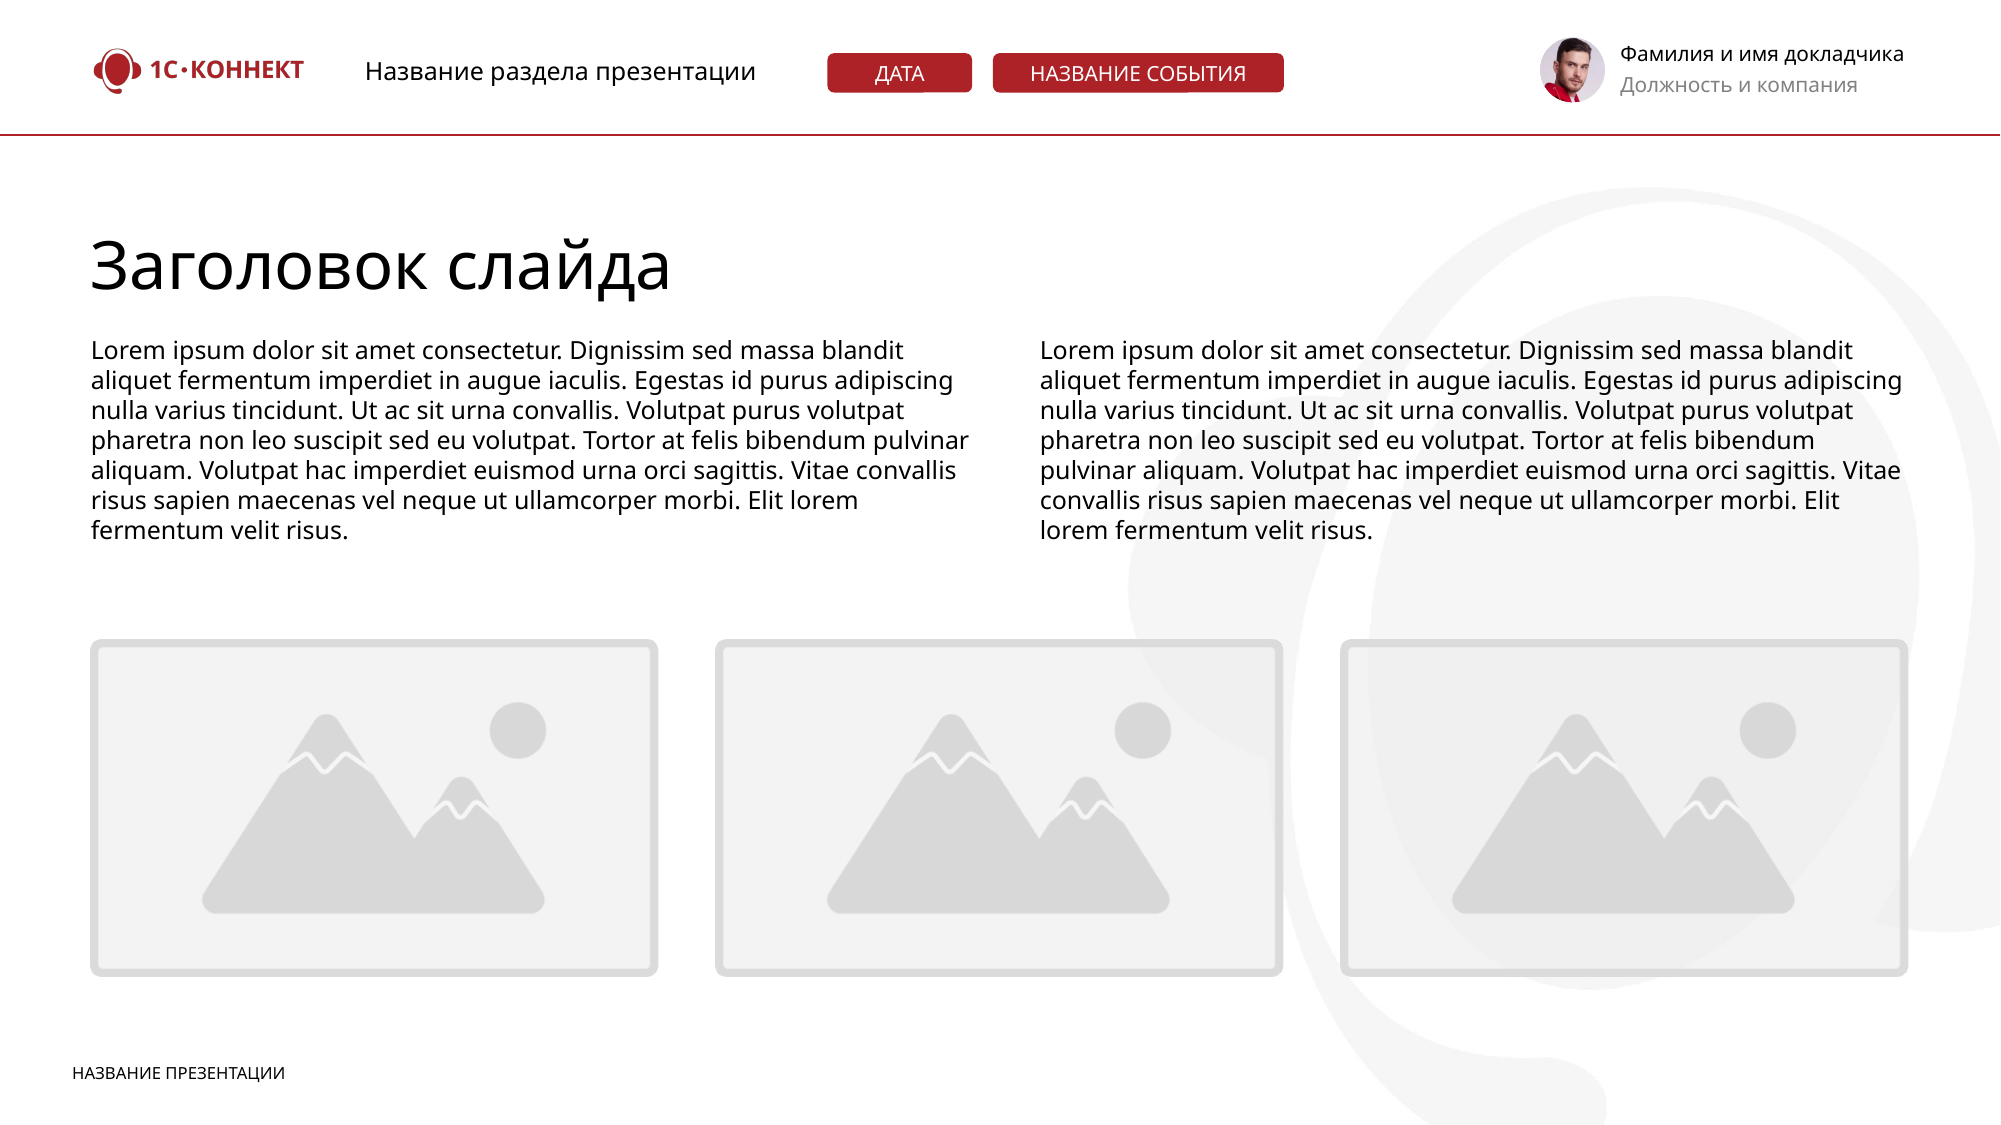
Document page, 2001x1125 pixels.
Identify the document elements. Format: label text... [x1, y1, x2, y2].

text_box Заголовок слайда [90, 222, 696, 303]
text_box ДАТА [827, 53, 973, 93]
picture [0, 0, 2001, 1125]
text_box НАЗВАНИЕ СОБЫТИЯ [992, 53, 1284, 93]
footer НАЗВАНИЕ ПРЕЗЕНТАЦИИ [72, 1042, 747, 1103]
text_box Lorem ipsum dolor sit amet consectetur. Dignissim sed massa blandit aliquet fermentum imperdiet in augue iaculis. Egestas id purus adipiscing nulla varius tincidunt. Ut ac sit urna convallis. Volutpat purus volutpat pharetra non leo suscipit sed eu volutpat. Tortor at felis bibendum pulvinar aliquam. Volutpat hac imperdiet euismod urna orci sagittis. Vitae convallis risus sapien maecenas vel neque ut ullamcorper morbi. Elit lorem fermentum velit risus. [90, 334, 973, 561]
text_box Lorem ipsum dolor sit amet consectetur. Dignissim sed massa blandit aliquet fermentum imperdiet in augue iaculis. Egestas id purus adipiscing nulla varius tincidunt. Ut ac sit urna convallis. Volutpat purus volutpat pharetra non leo suscipit sed eu volutpat. Tortor at felis bibendum pulvinar aliquam. Volutpat hac imperdiet euismod urna orci sagittis. Vitae convallis risus sapien maecenas vel neque ut ullamcorper morbi. Elit lorem fermentum velit risus. [1039, 334, 1910, 561]
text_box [1539, 37, 1910, 103]
text_box Название раздела презентации [364, 54, 766, 85]
